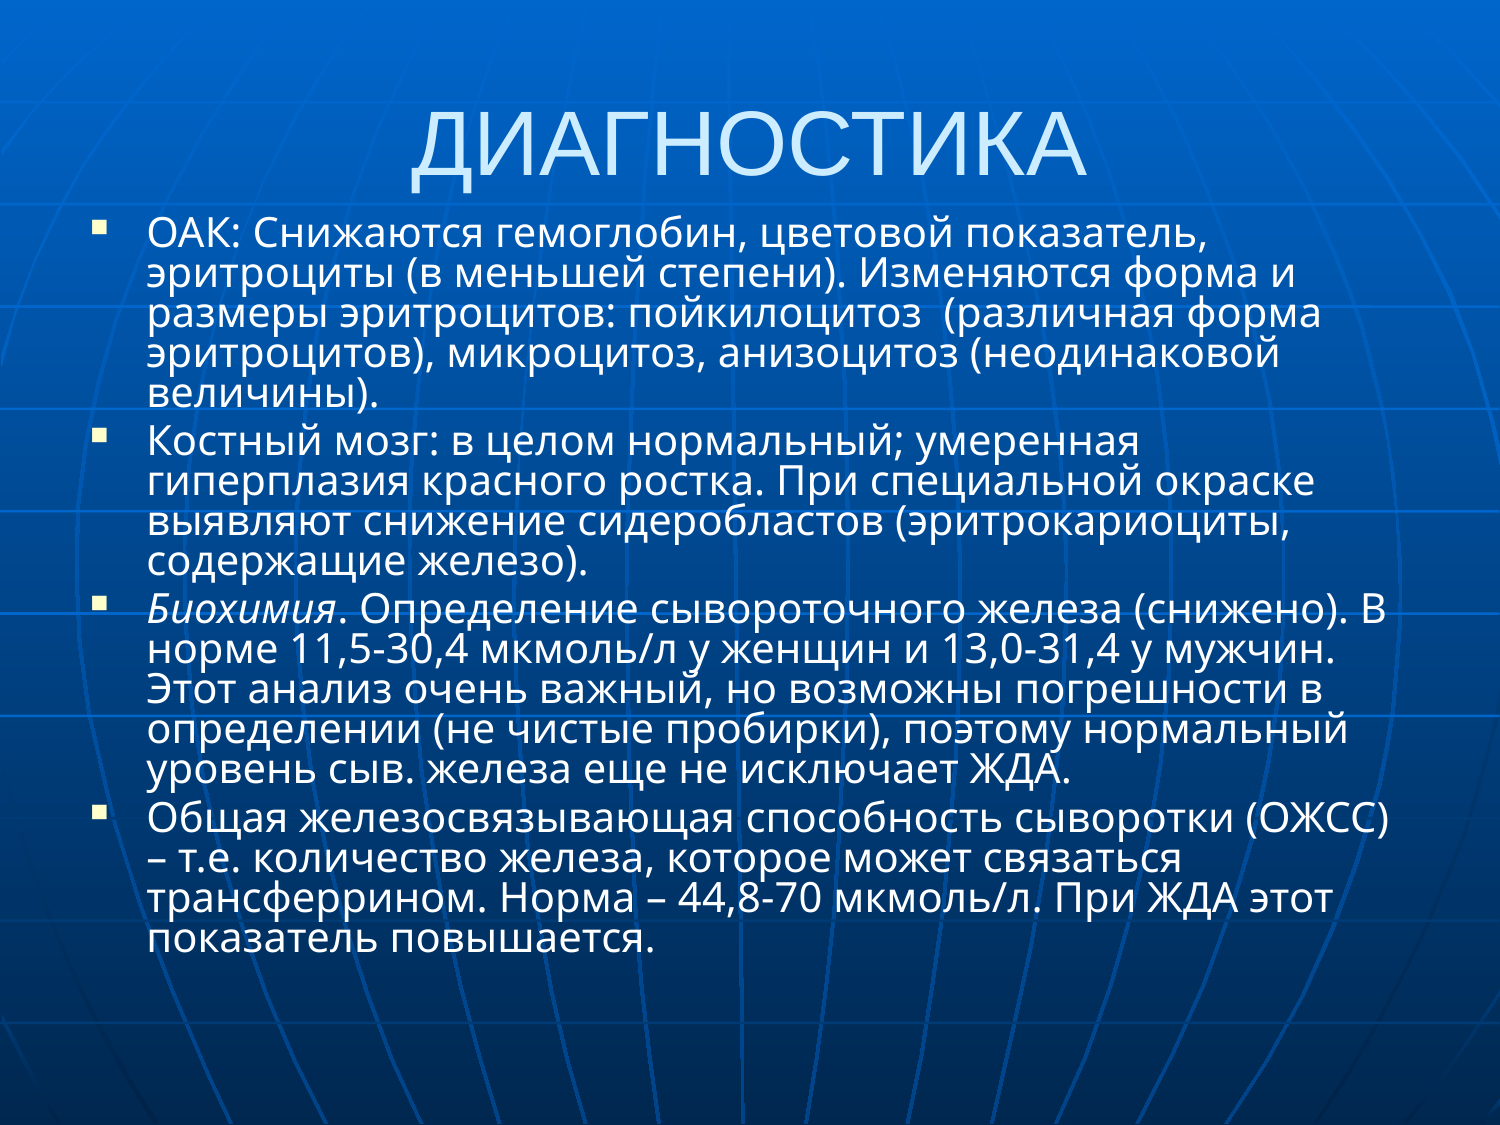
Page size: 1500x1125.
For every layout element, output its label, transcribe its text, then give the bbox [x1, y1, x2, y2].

list ОАК: Снижаются гемоглобин, цветовой показатель, эритроциты (в меньшей степени). Изменяются форма и размеры эритроцитов: пойкилоцитоз (различная форма эритроцитов), микроцитоз, анизоцитоз (неодинаковой величины). Костный мозг: в целом нормальный; умеренная гиперплазия красного ростка. При специальной окраске выявляют снижение сидеробластов (эритрокариоциты, содержащие железо). Биохимия. Определение сывороточного железа (снижено). В норме 11,5-30,4 мкмоль/л у женщин и 13,0-31,4 у мужчин. Этот анализ очень важный, но возможны погрешности в определении (не чистые пробирки), поэтому нормальный уровень сыв. железа еще не исключает ЖДА. Общая железосвязывающая способность сыворотки (ОЖСС) – т.е. количество железа, которое может связаться трансферрином. Норма – 44,8-70 мкмоль/л. При ЖДА этот показатель повышается. [74, 207, 1426, 1083]
title ДИАГНОСТИКА [74, 45, 1426, 207]
